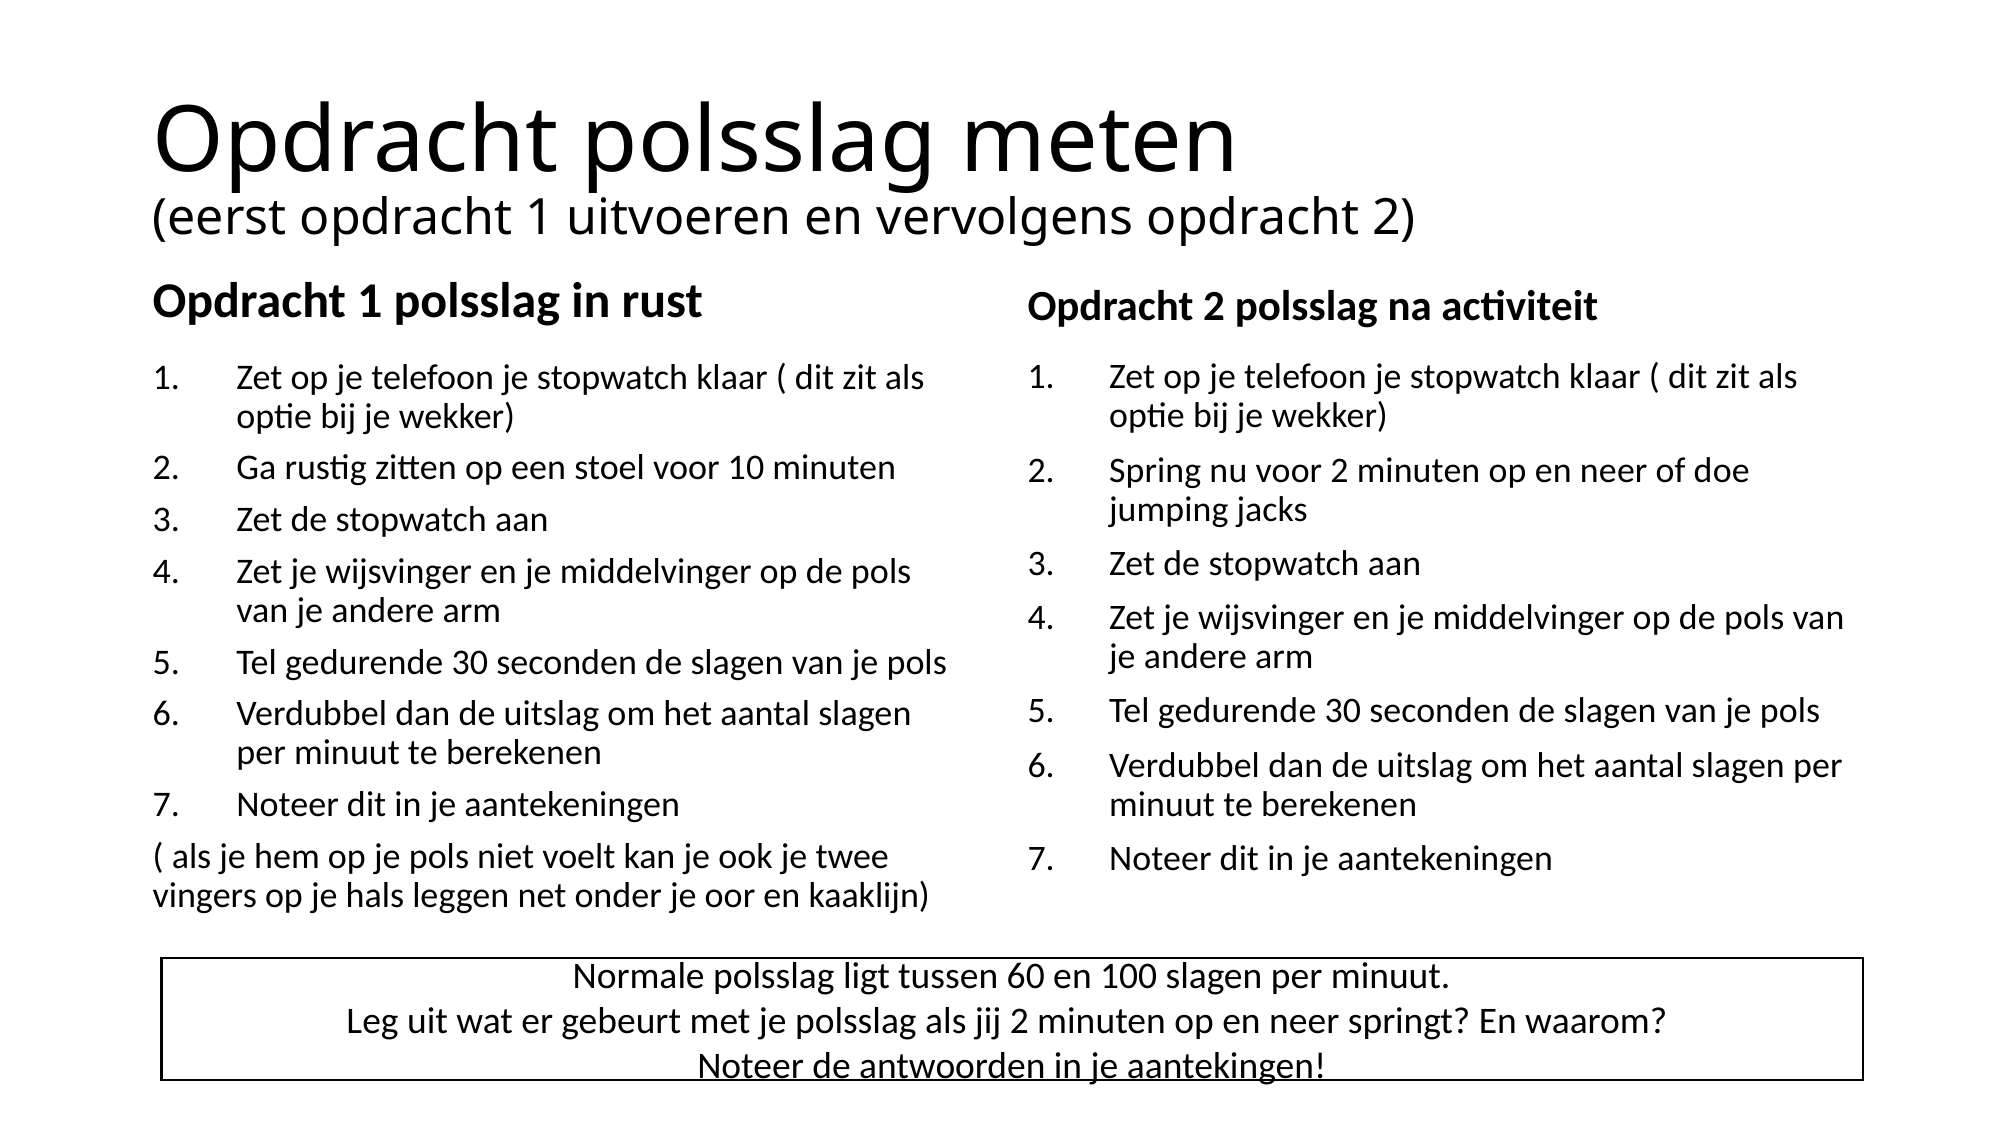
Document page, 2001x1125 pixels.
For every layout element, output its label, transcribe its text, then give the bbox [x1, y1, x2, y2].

text_box Normale polsslag ligt tussen 60 en 100 slagen per minuut. Leg uit wat er gebeurt met je polsslag als jij 2 minuten op en neer springt? En waarom? Noteer de antwoorden in je aantekingen! [160, 957, 1864, 1081]
list Opdracht 1 polsslag in rust [137, 275, 984, 350]
title Opdracht polsslag meten (eerst opdracht 1 uitvoeren en vervolgens opdracht 2) [137, 59, 1863, 278]
list Zet op je telefoon je stopwatch klaar ( dit zit als optie bij je wekker) Spring nu voor 2 minuten op en neer of doe jumping jacks Zet de stopwatch aan Zet je wijsvinger en je middelvinger op de pols van je andere arm Tel gedurende 30 seconden de slagen van je pols Verdubbel dan de uitslag om het aantal slagen per minuut te berekenen Noteer dit in je aantekeningen [1012, 350, 1863, 893]
list Zet op je telefoon je stopwatch klaar ( dit zit als optie bij je wekker) Ga rustig zitten op een stoel voor 10 minuten Zet de stopwatch aan Zet je wijsvinger en je middelvinger op de pols van je andere arm Tel gedurende 30 seconden de slagen van je pols Verdubbel dan de uitslag om het aantal slagen per minuut te berekenen Noteer dit in je aantekeningen ( als je hem op je pols niet voelt kan je ook je twee vingers op je hals leggen net onder je oor en kaaklijn) [137, 350, 984, 929]
list Opdracht 2 polsslag na activiteit [1012, 275, 1863, 338]
